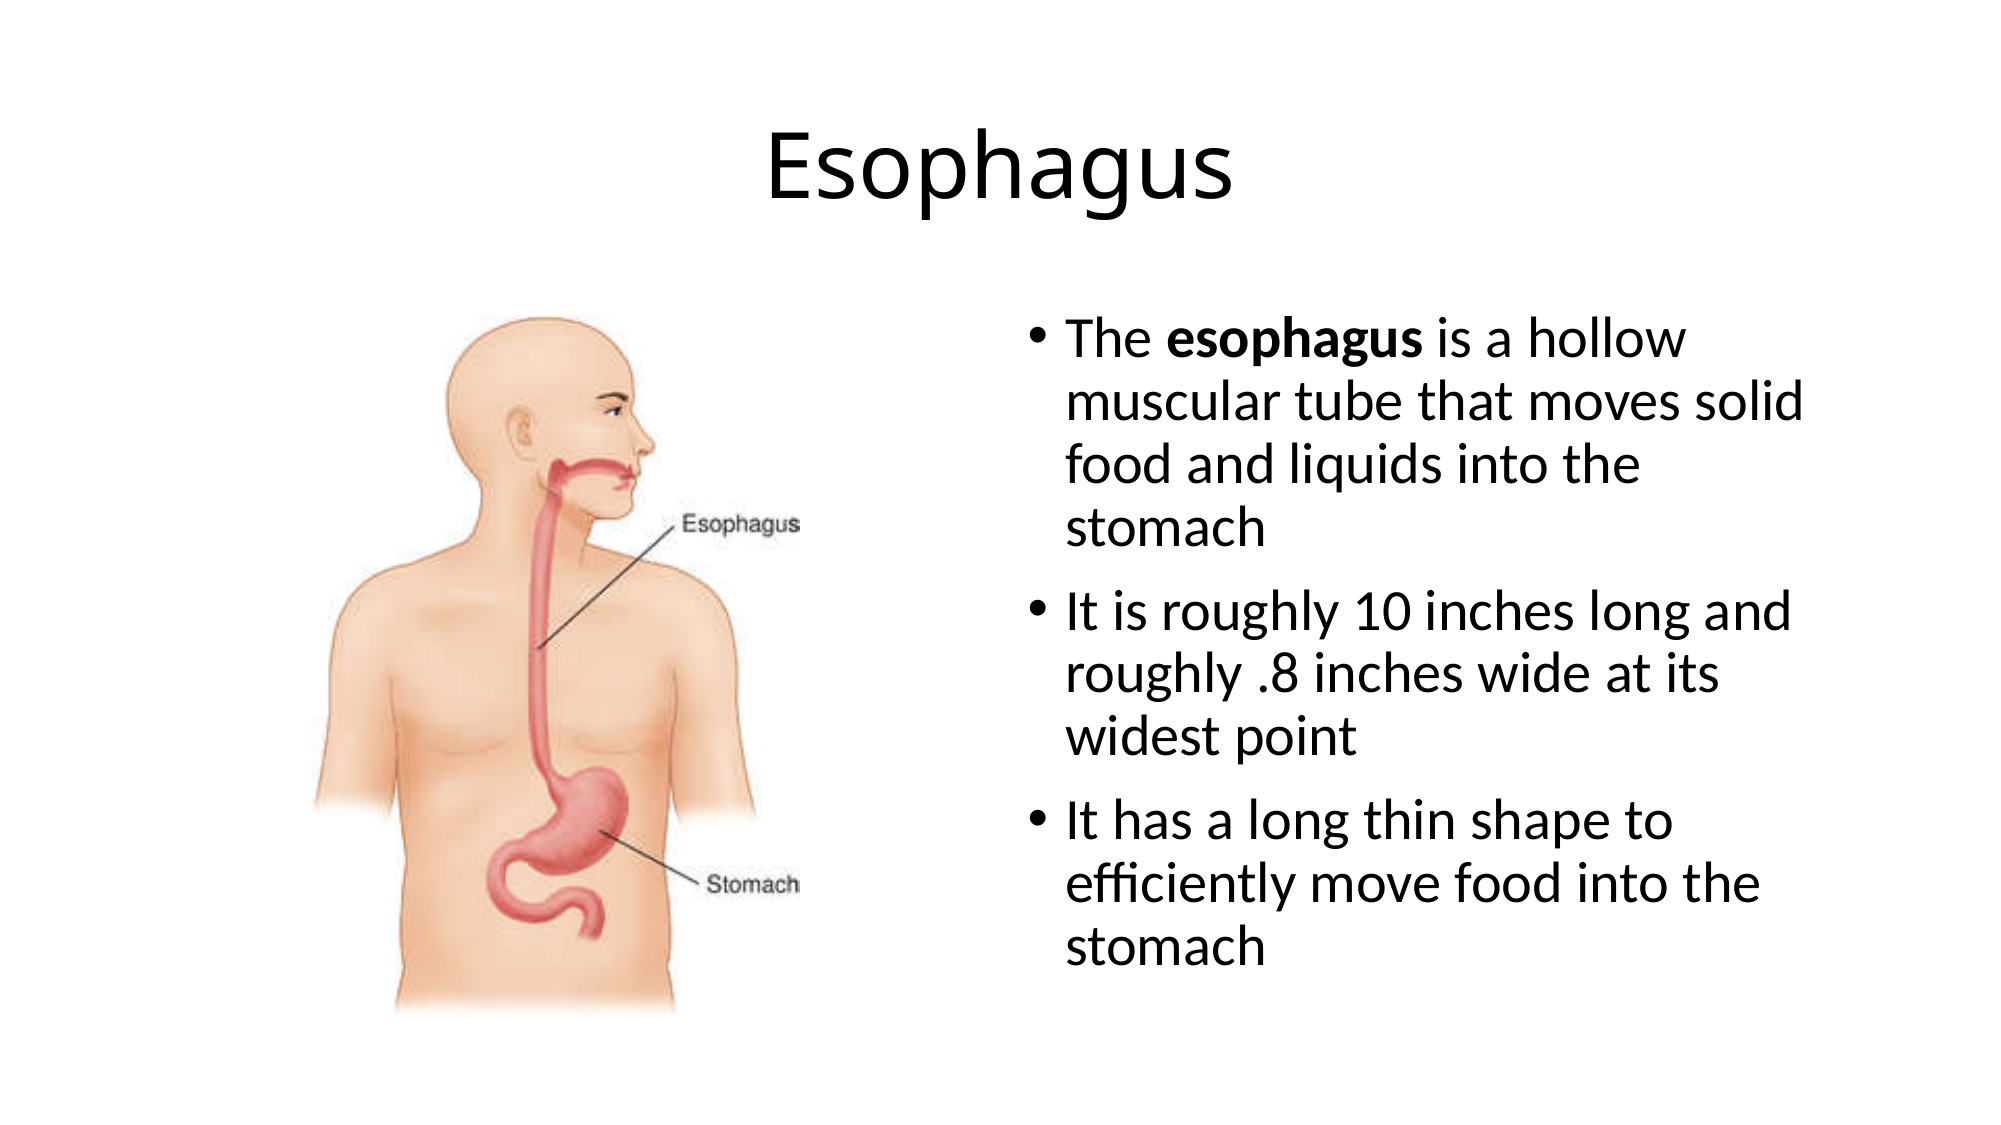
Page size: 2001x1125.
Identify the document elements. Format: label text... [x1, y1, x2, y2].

picture [279, 299, 800, 1056]
list The esophagus is a hollow muscular tube that moves solid food and liquids into the stomach It is roughly 10 inches long and roughly .8 inches wide at its widest point It has a long thin shape to efficiently move food into the stomach [1012, 299, 1863, 1014]
title Esophagus [137, 59, 1863, 278]
